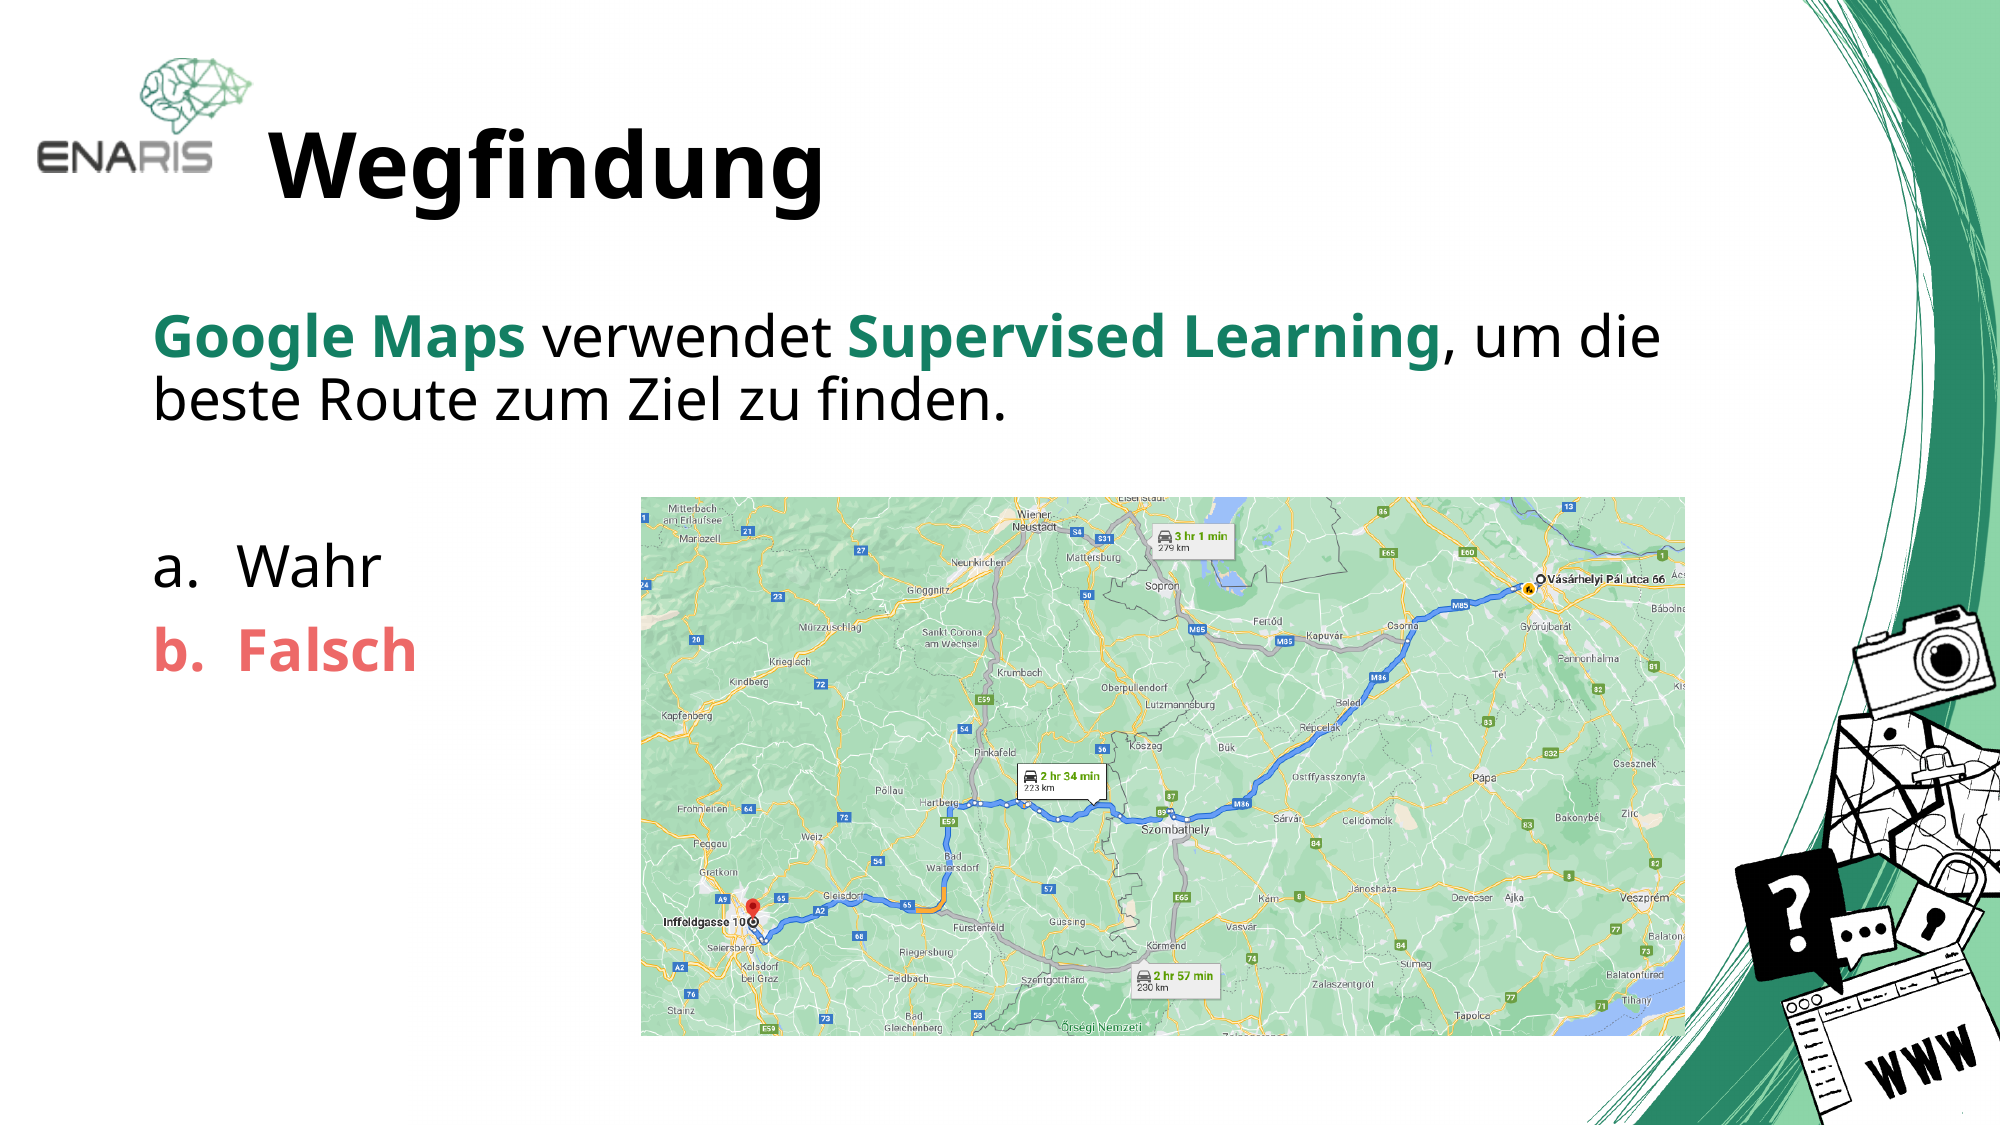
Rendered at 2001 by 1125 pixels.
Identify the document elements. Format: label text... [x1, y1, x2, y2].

title Wegfindung [253, 59, 1863, 278]
picture [37, 58, 254, 173]
list Google Maps verwendet Supervised Learning, um die beste Route zum Ziel zu finden. Wahr Falsch [137, 299, 1731, 1014]
picture [408, 0, 2000, 1125]
